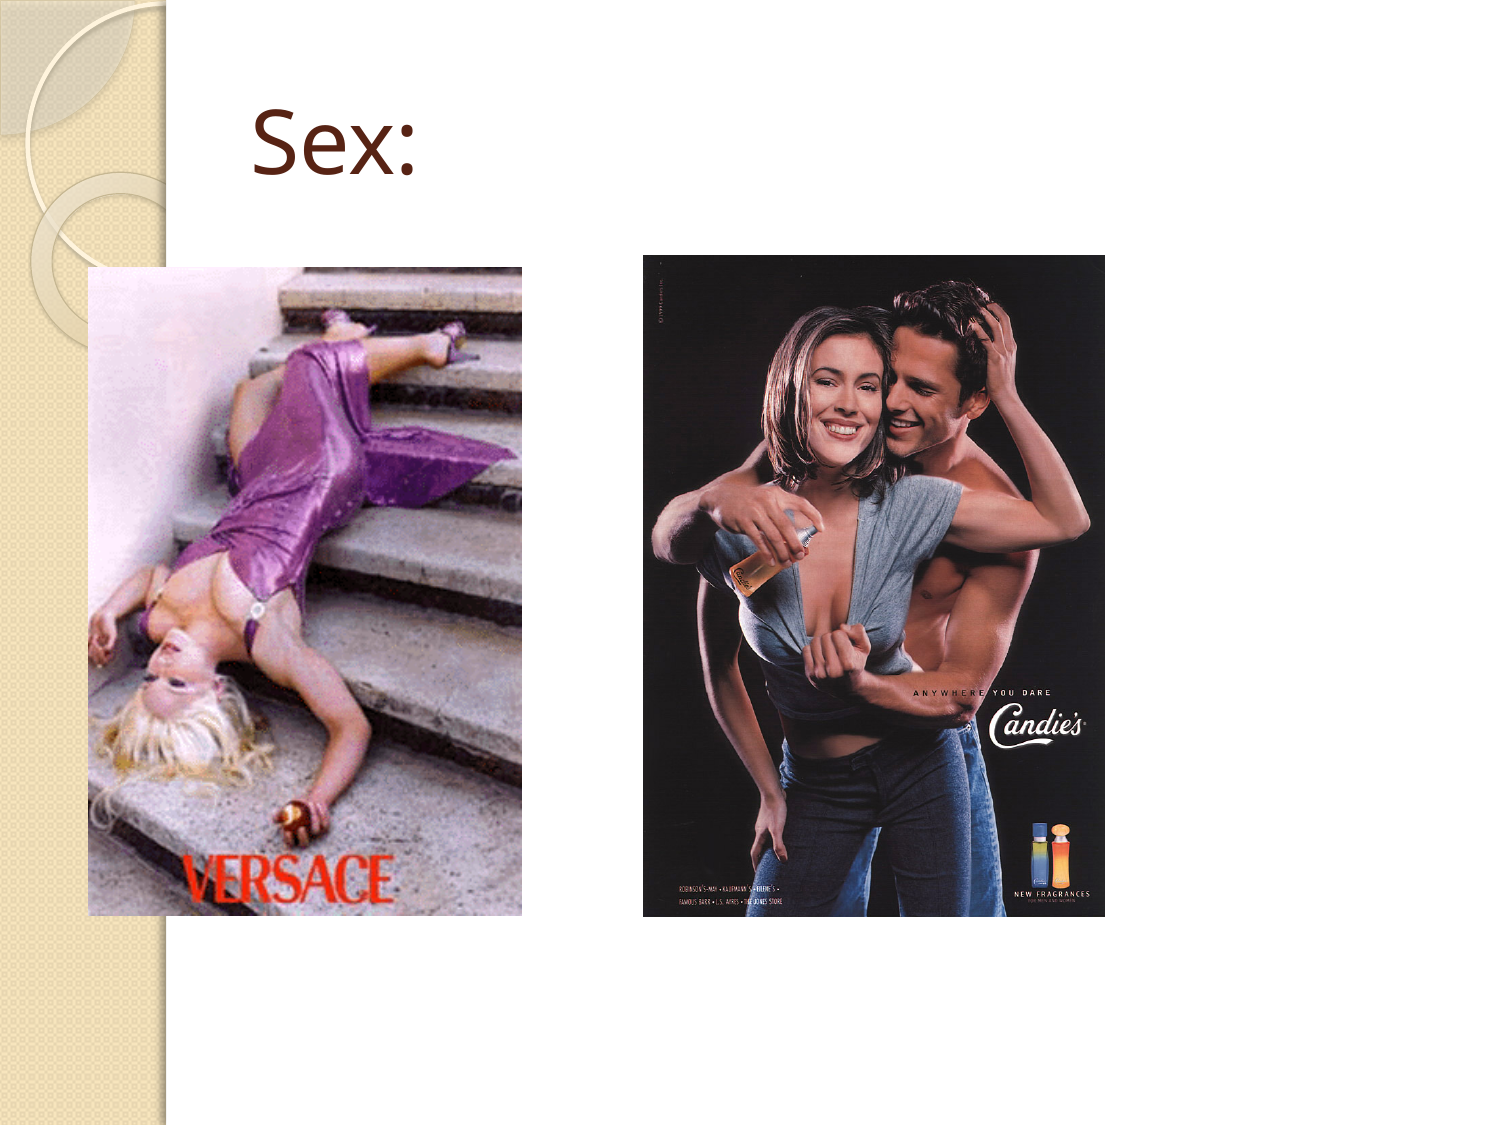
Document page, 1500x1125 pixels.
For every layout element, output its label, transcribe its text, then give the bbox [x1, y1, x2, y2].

picture [643, 255, 1105, 918]
title Sex: [235, 45, 1466, 233]
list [88, 266, 522, 916]
